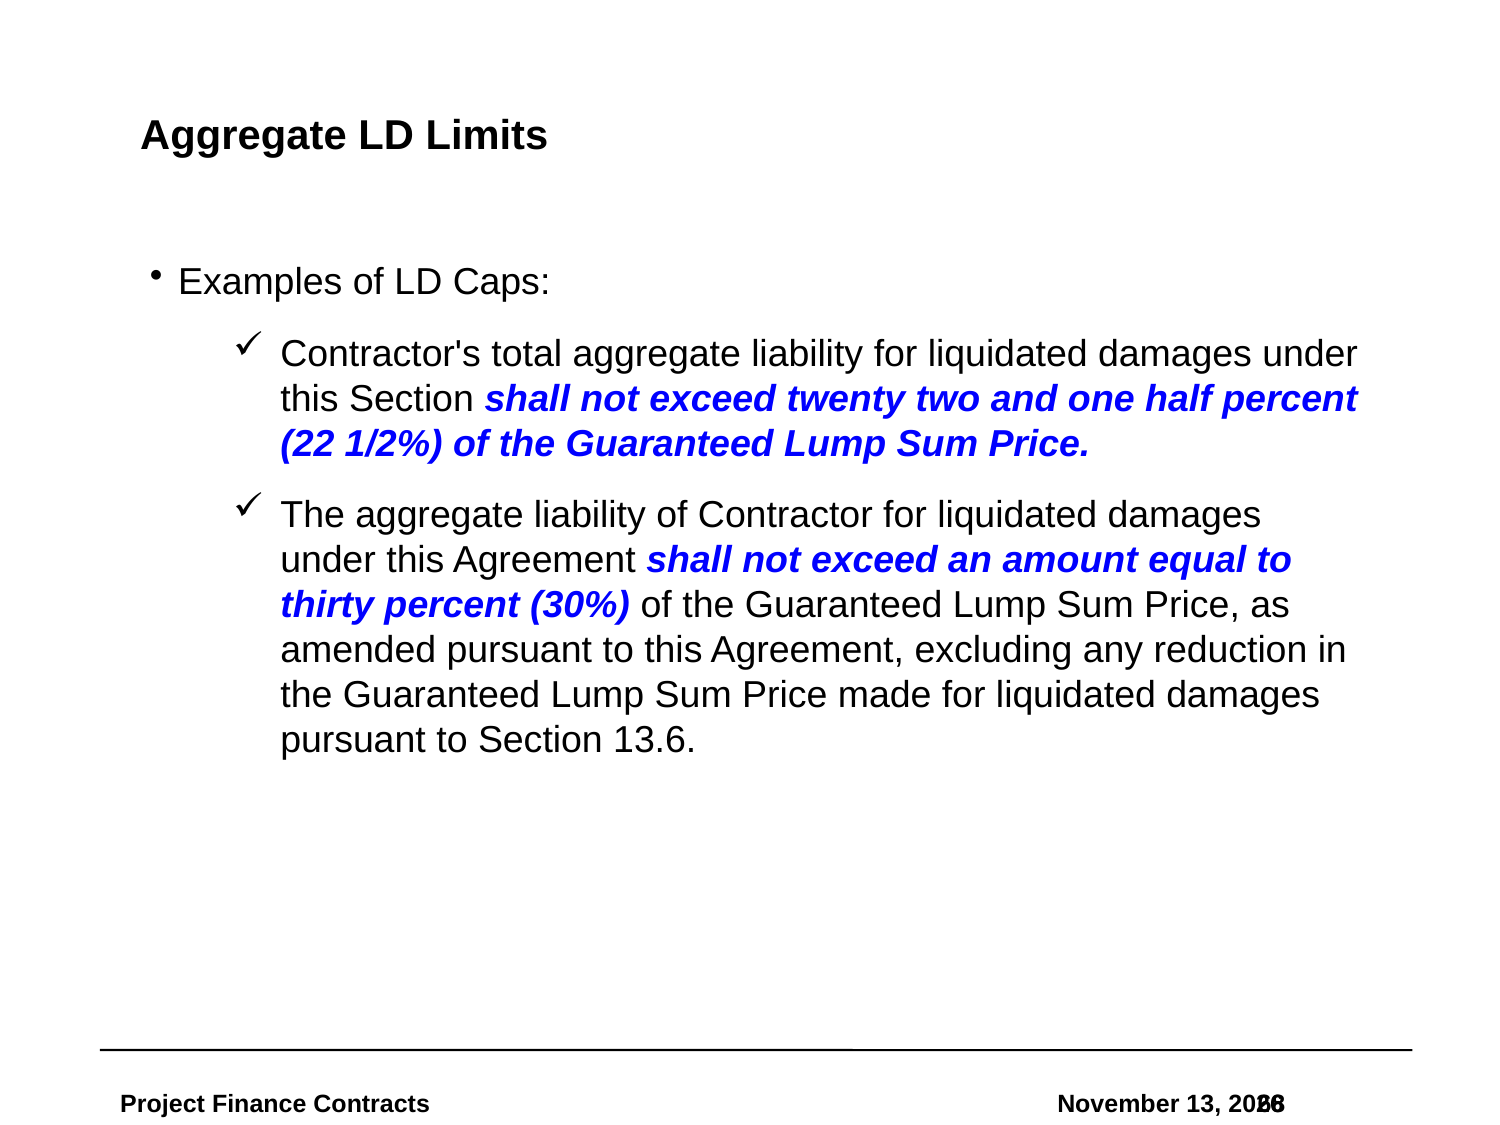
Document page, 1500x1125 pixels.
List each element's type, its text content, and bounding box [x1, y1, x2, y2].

list Examples of LD Caps: Contractor's total aggregate liability for liquidated damages under this Section shall not exceed twenty two and one half percent (22 1/2%) of the Guaranteed Lump Sum Price. The aggregate liability of Contractor for liquidated damages under this Agreement shall not exceed an amount equal to thirty percent (30%) of the Guaranteed Lump Sum Price, as amended pursuant to this Agreement, excluding any reduction in the Guaranteed Lump Sum Price made for liquidated damages pursuant to Section 13.6. [124, 249, 1376, 1001]
title Aggregate LD Limits [124, 99, 1288, 226]
